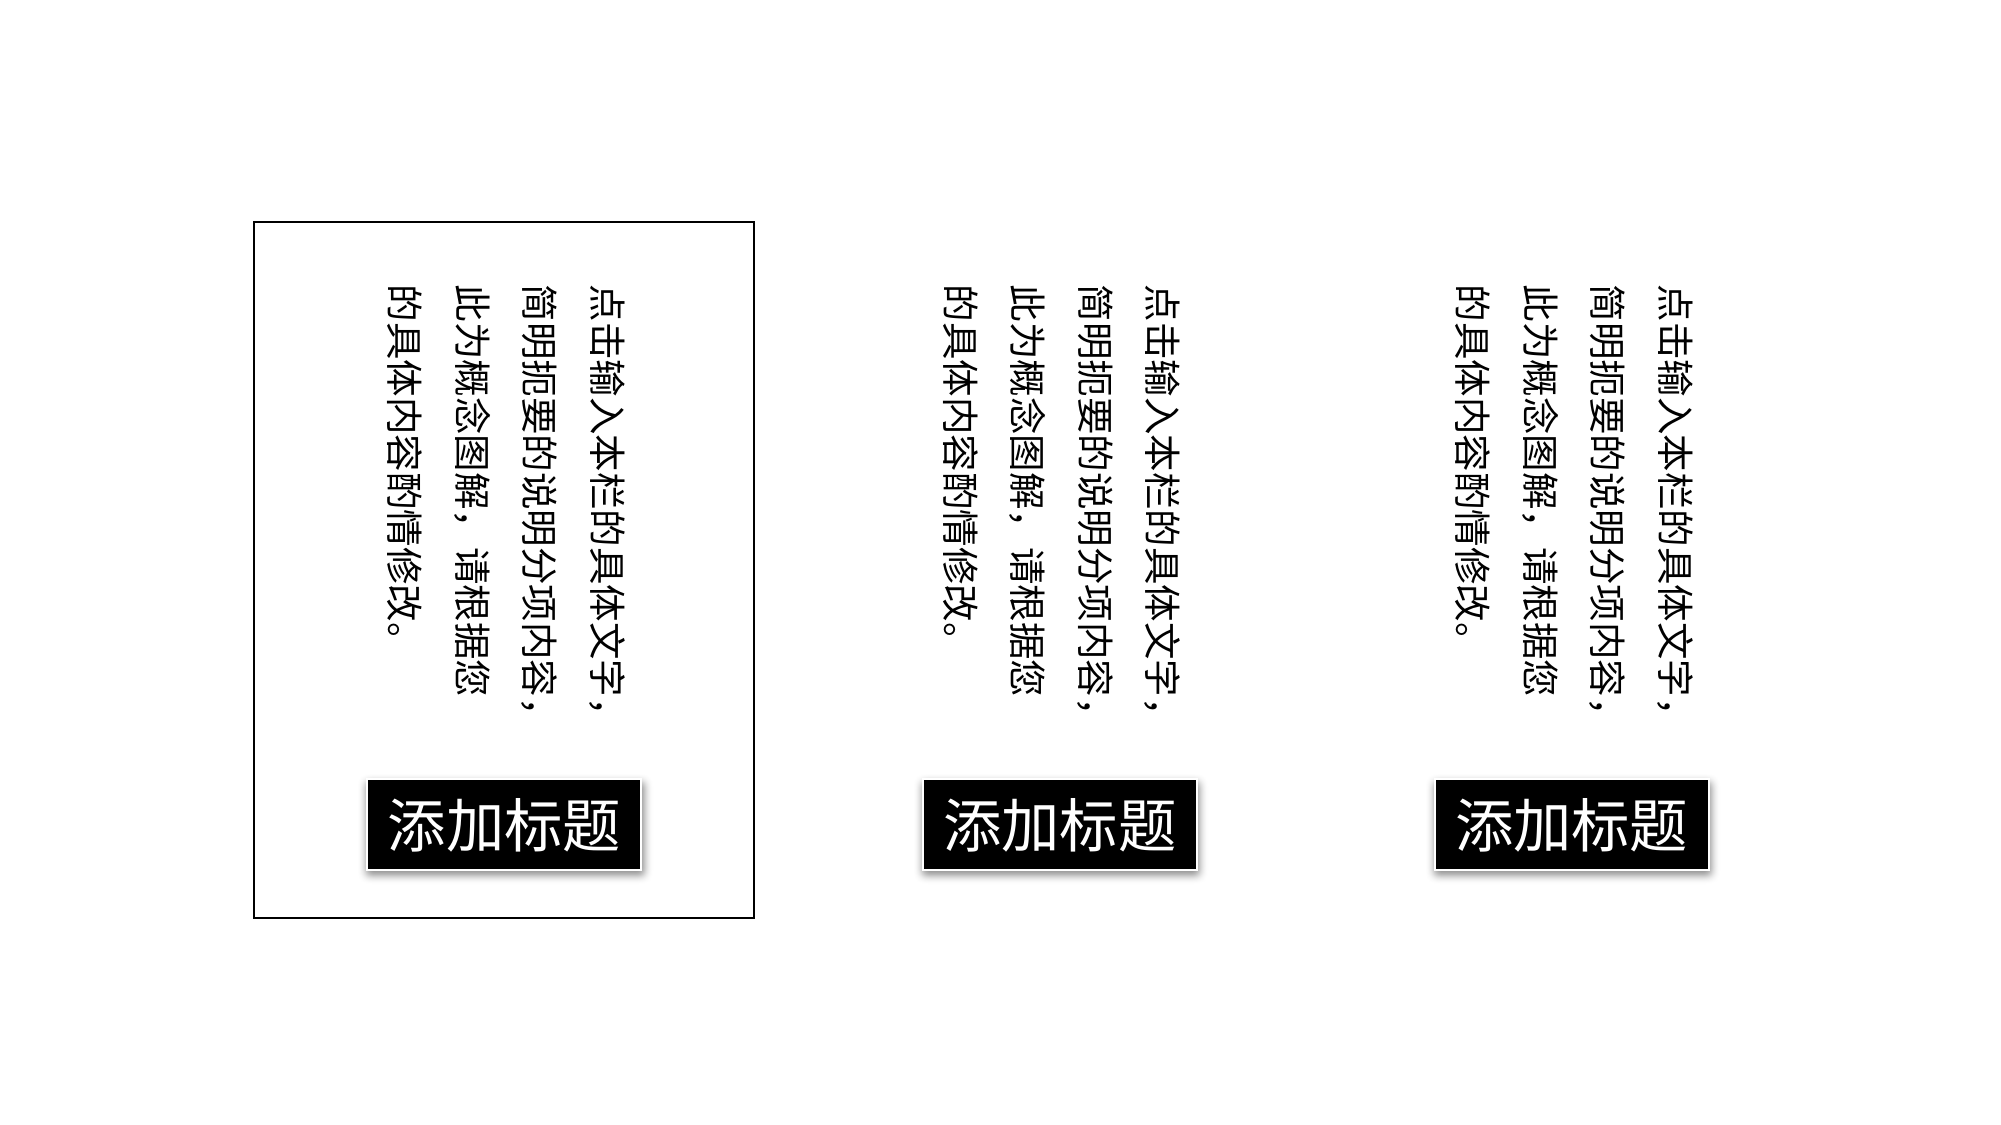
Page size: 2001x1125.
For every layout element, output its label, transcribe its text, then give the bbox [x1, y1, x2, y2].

text_box 添加标题 [922, 778, 1198, 871]
text_box 点击输入本栏的具体文字，简明扼要的说明分项内容，此为概念图解，请根据您的具体内容酌情修改。 [913, 269, 1217, 743]
text_box 添加标题 [1434, 778, 1710, 871]
text_box [253, 221, 755, 919]
text_box 点击输入本栏的具体文字，简明扼要的说明分项内容，此为概念图解，请根据您的具体内容酌情修改。 [357, 269, 661, 743]
text_box 点击输入本栏的具体文字，简明扼要的说明分项内容，此为概念图解，请根据您的具体内容酌情修改。 [1425, 269, 1729, 743]
text_box 添加标题 [366, 778, 642, 871]
